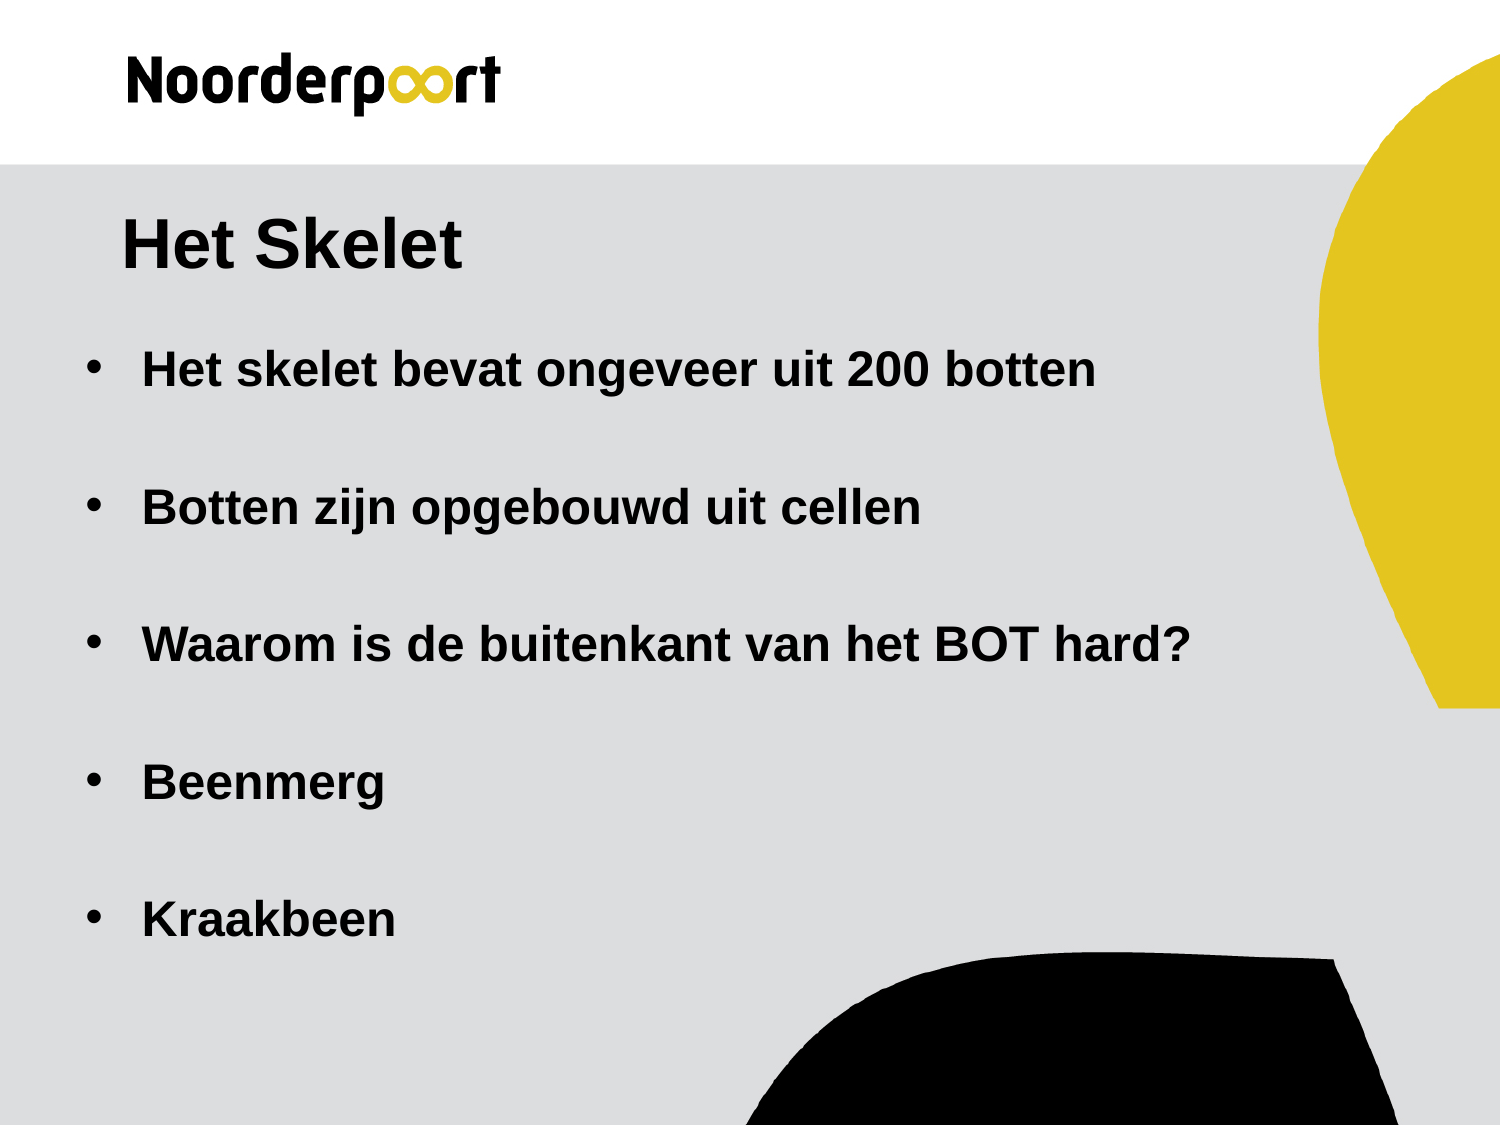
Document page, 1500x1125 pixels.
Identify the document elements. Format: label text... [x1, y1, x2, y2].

list Het skelet bevat ongeveer uit 200 botten Botten zijn opgebouwd uit cellen Waarom is de buitenkant van het BOT hard? Beenmerg Kraakbeen [70, 343, 1292, 998]
title Het Skelet [106, 187, 1290, 294]
picture [0, 0, 1500, 1125]
